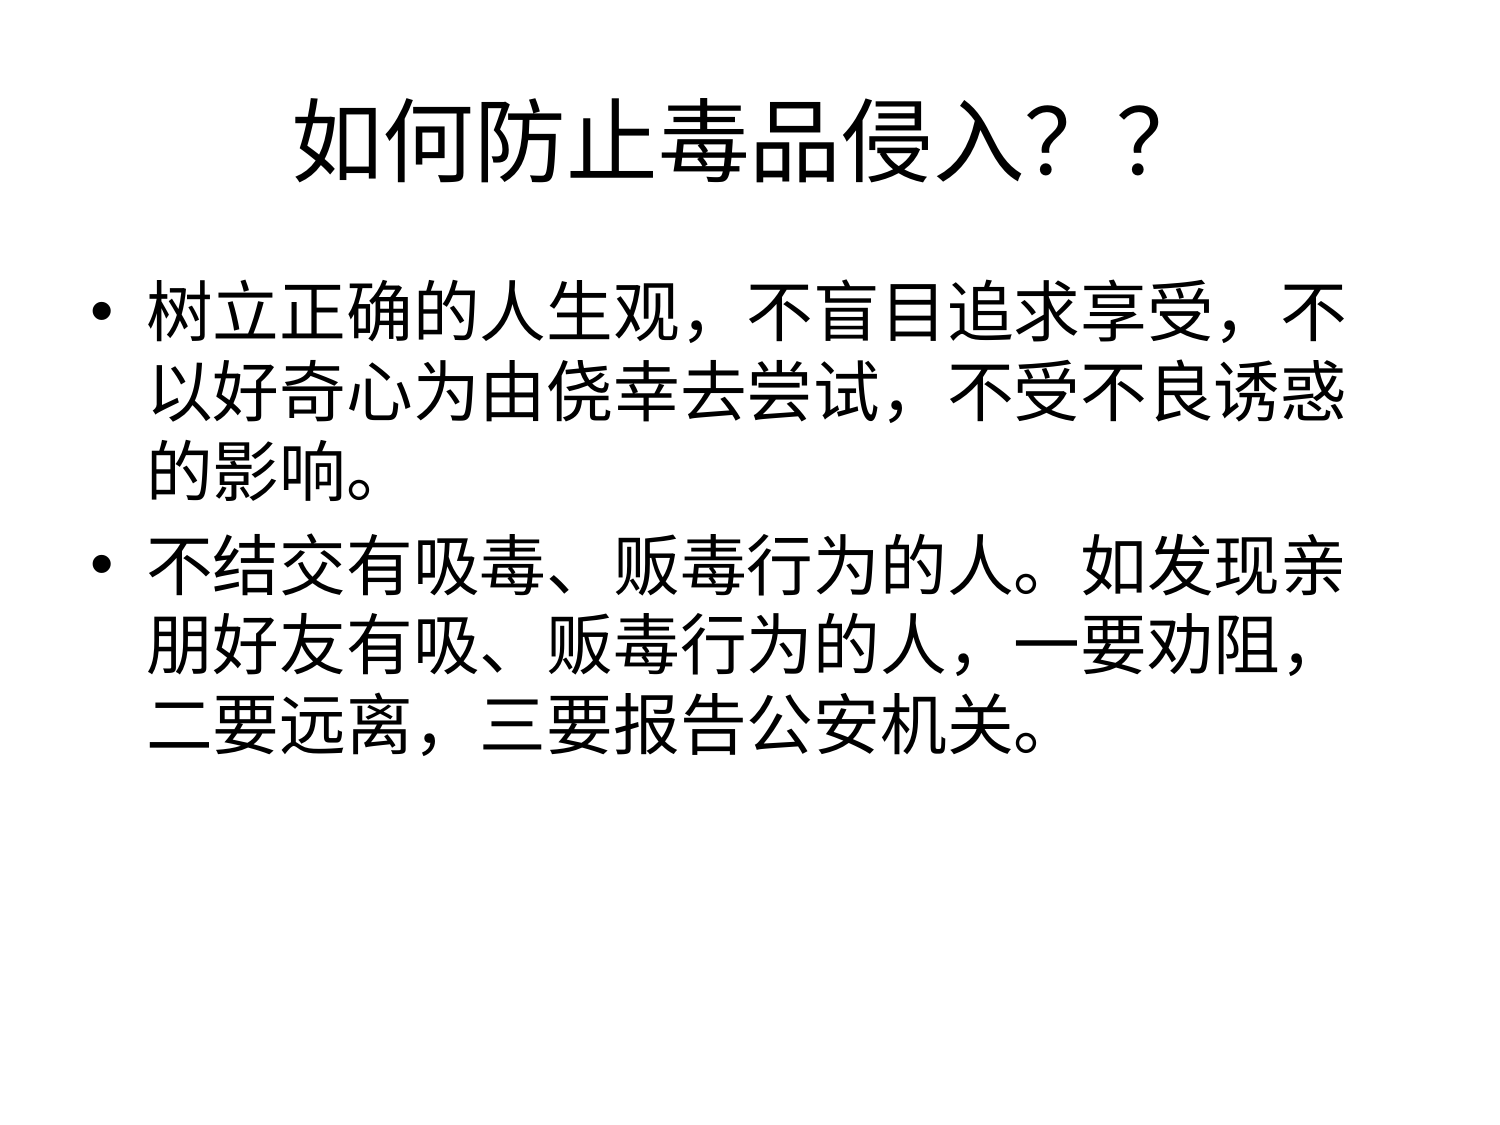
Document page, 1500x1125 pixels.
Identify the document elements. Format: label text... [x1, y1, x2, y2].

list 树立正确的人生观，不盲目追求享受，不以好奇心为由侥幸去尝试，不受不良诱惑的影响。 不结交有吸毒、贩毒行为的人。如发现亲朋好友有吸、贩毒行为的人，一要劝阻，二要远离，三要报告公安机关。 [75, 262, 1425, 1005]
title 如何防止毒品侵入？？ [75, 45, 1425, 233]
